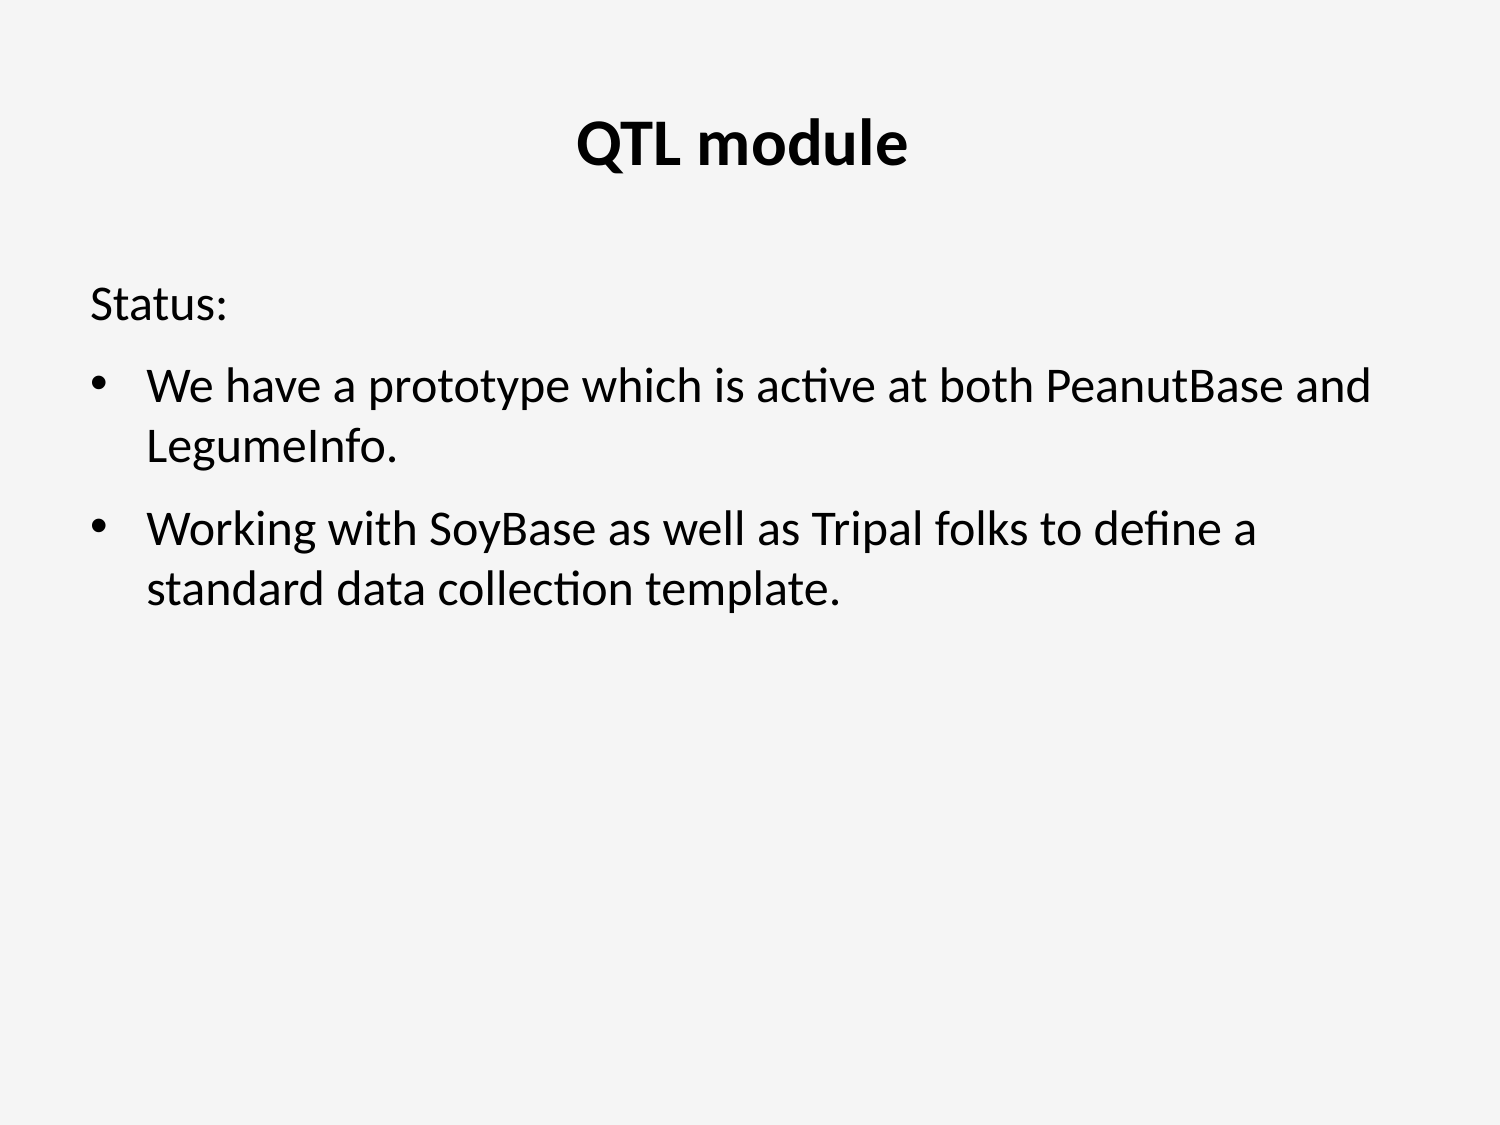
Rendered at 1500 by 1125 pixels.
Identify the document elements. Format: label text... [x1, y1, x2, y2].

list Status: We have a prototype which is active at both PeanutBase and LegumeInfo. Working with SoyBase as well as Tripal folks to define a standard data collection template. [75, 262, 1425, 1005]
title QTL module [75, 45, 1425, 233]
